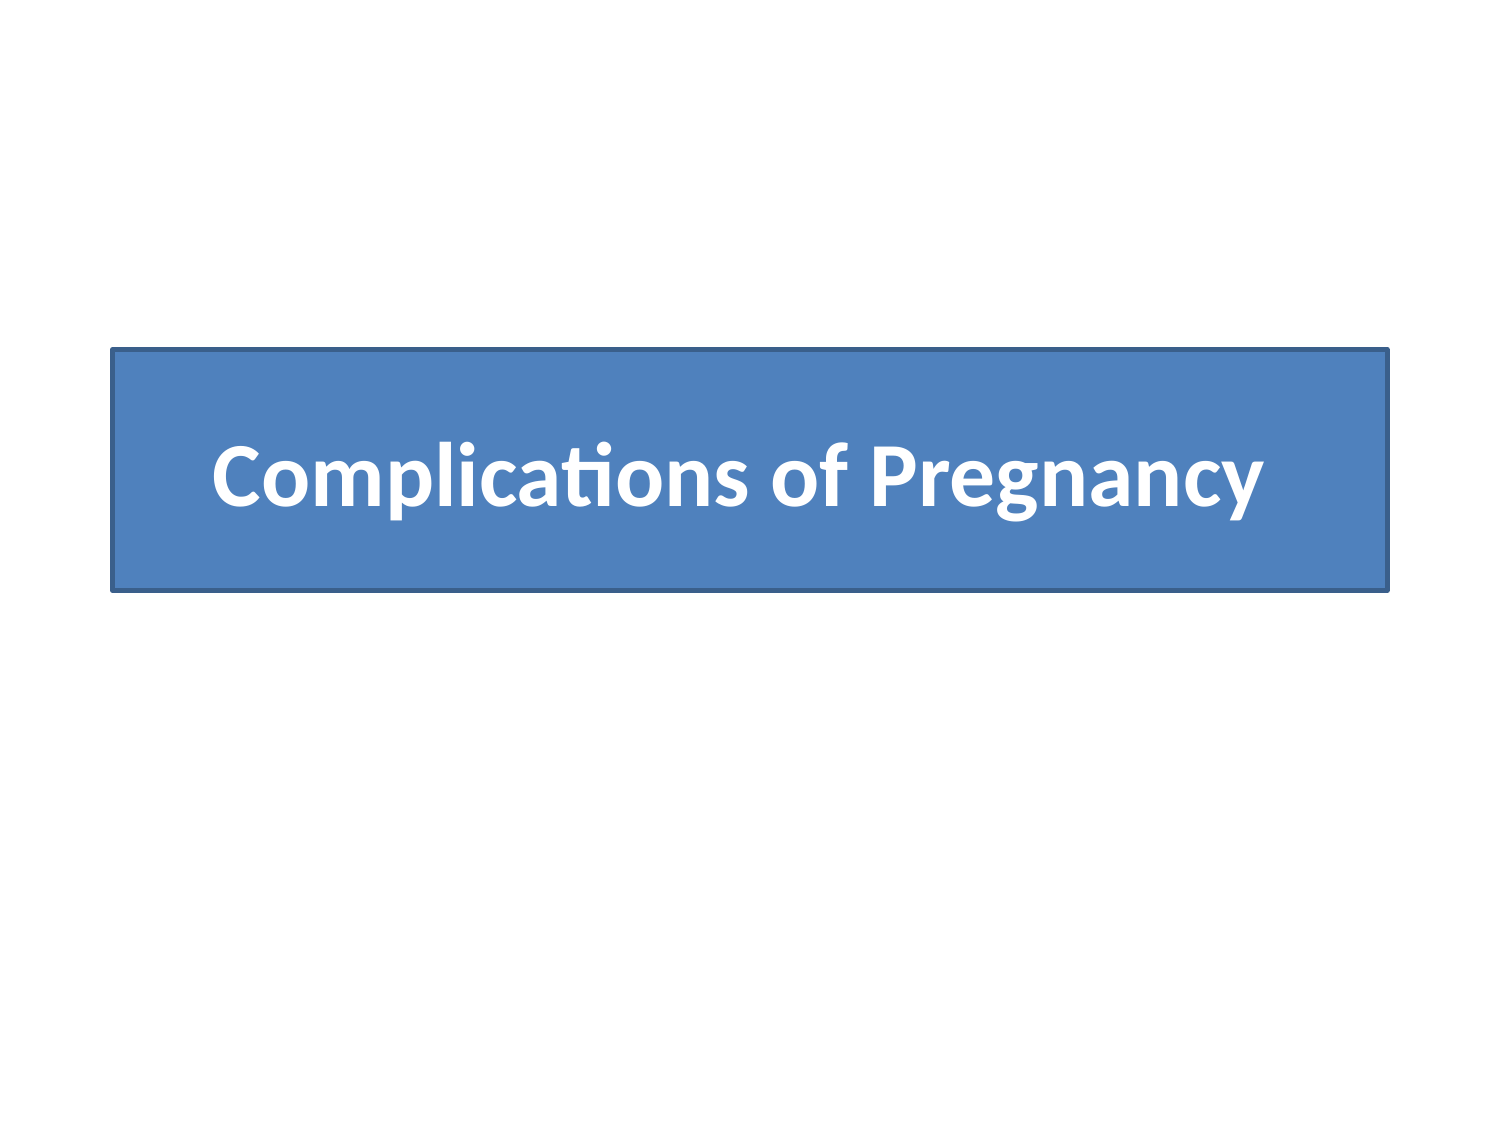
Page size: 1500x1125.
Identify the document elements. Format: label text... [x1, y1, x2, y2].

title Complications of Pregnancy [110, 347, 1390, 593]
